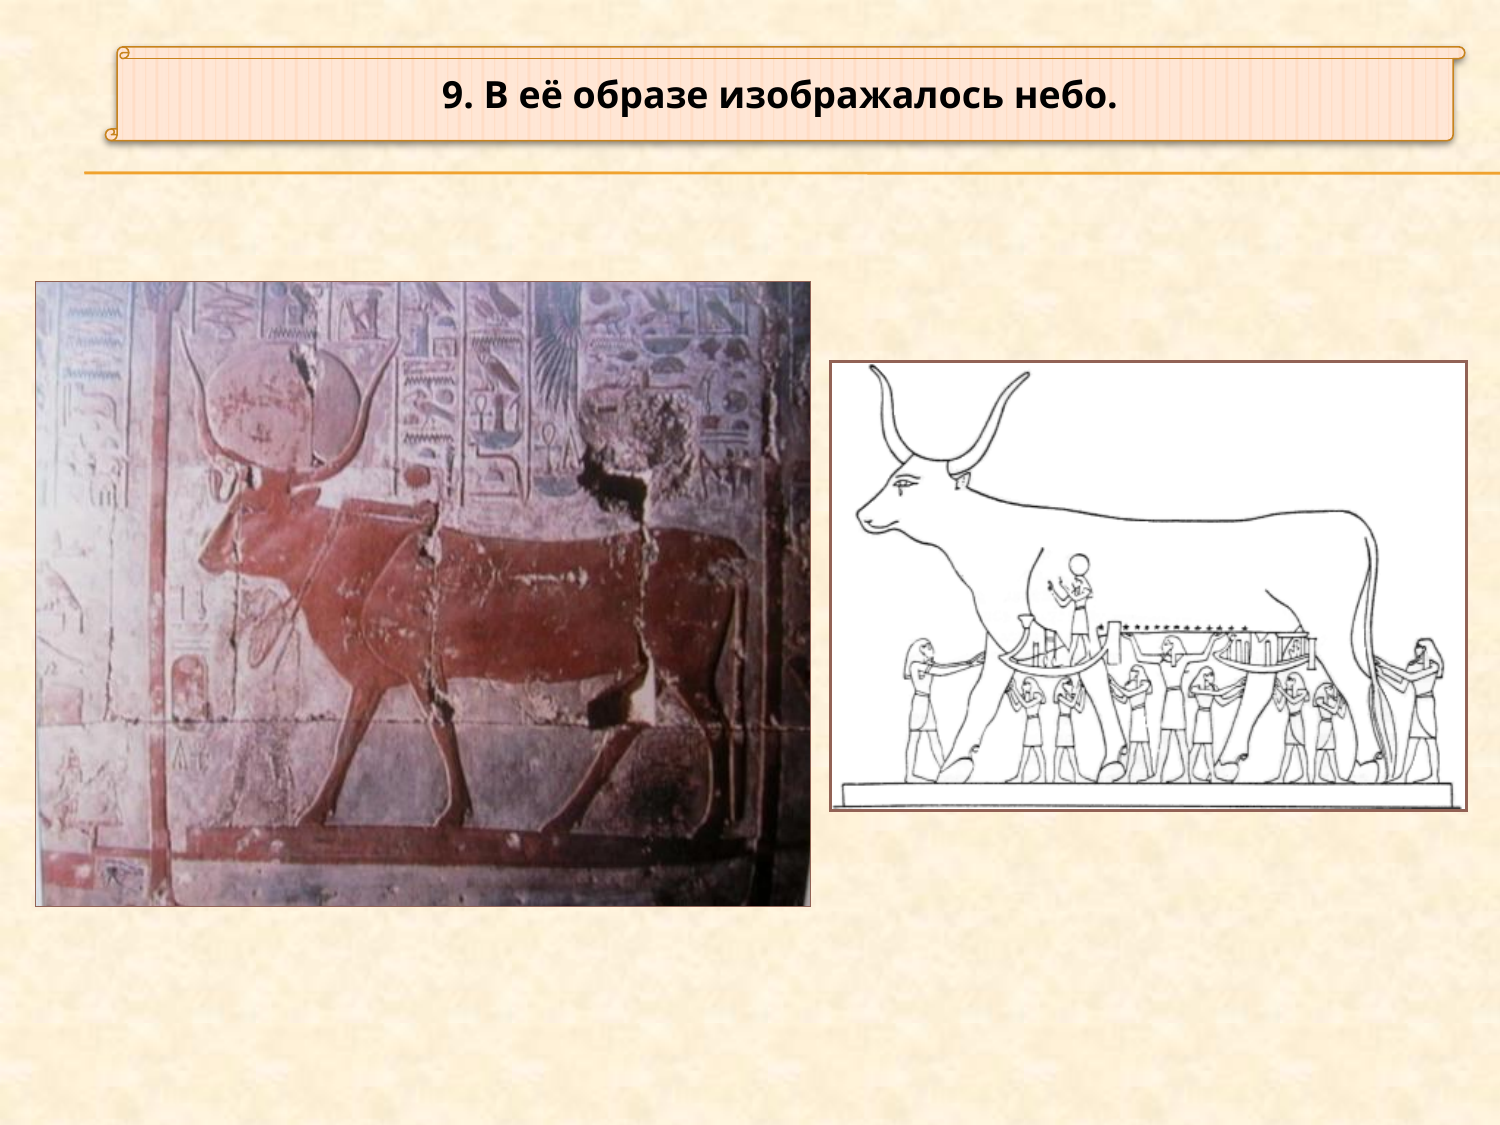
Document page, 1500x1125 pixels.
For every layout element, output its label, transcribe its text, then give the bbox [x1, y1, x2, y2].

picture [0, 0, 1500, 1125]
text_box 9. В её образе изображалось небо. [104, 46, 1466, 142]
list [831, 363, 1466, 809]
